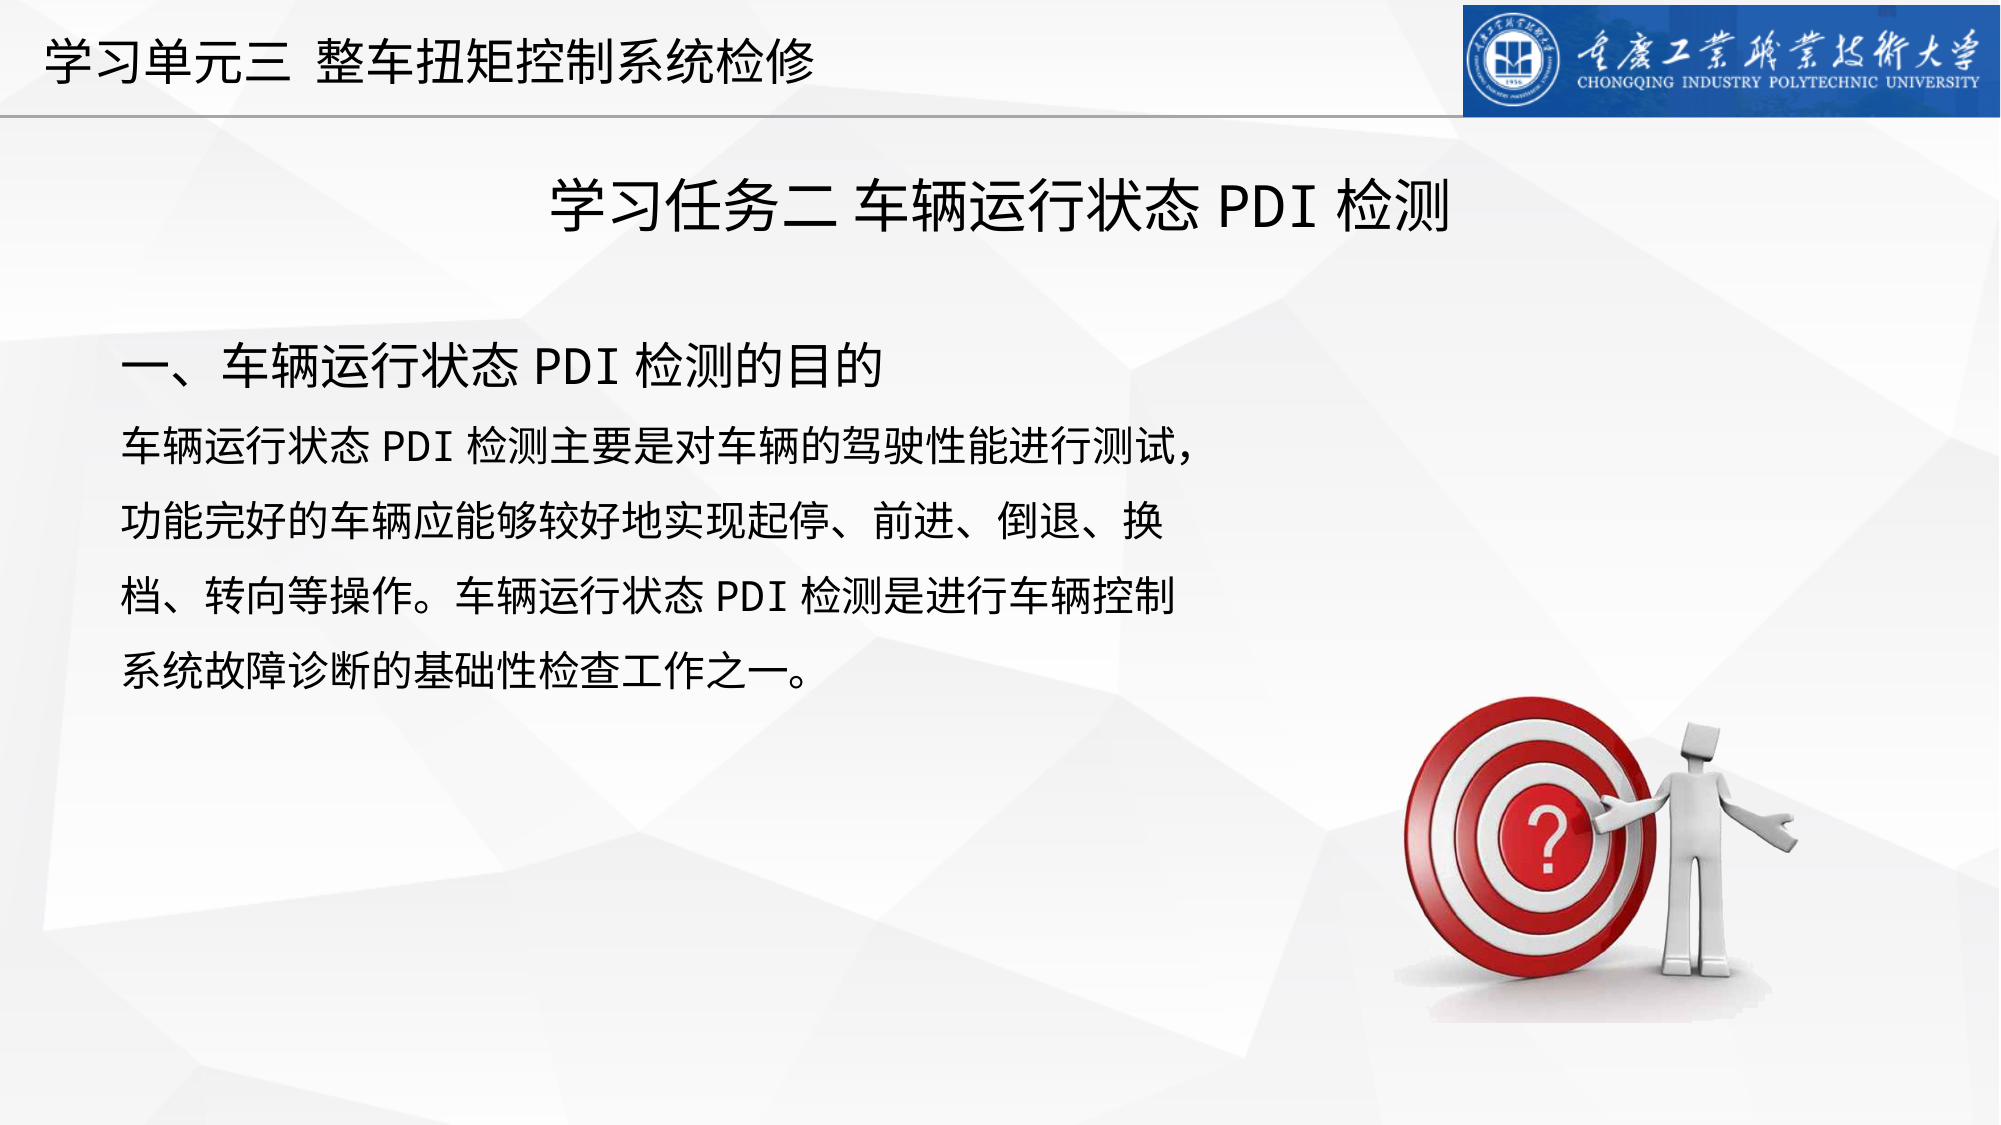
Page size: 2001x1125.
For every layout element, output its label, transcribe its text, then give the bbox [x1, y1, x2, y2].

picture [0, 118, 1999, 1125]
picture [0, 0, 2001, 117]
text_box 学习任务二 车辆运行状态PDI检测 [433, 161, 1567, 247]
text_box 一、车辆运行状态PDI检测的目的 车辆运行状态PDI检测主要是对车辆的驾驶性能进行测试，功能完好的车辆应能够较好地实现起停、前进、倒退、换档、转向等操作。车辆运行状态PDI检测是进行车辆控制系统故障诊断的基础性检查工作之一。 [105, 297, 1210, 702]
